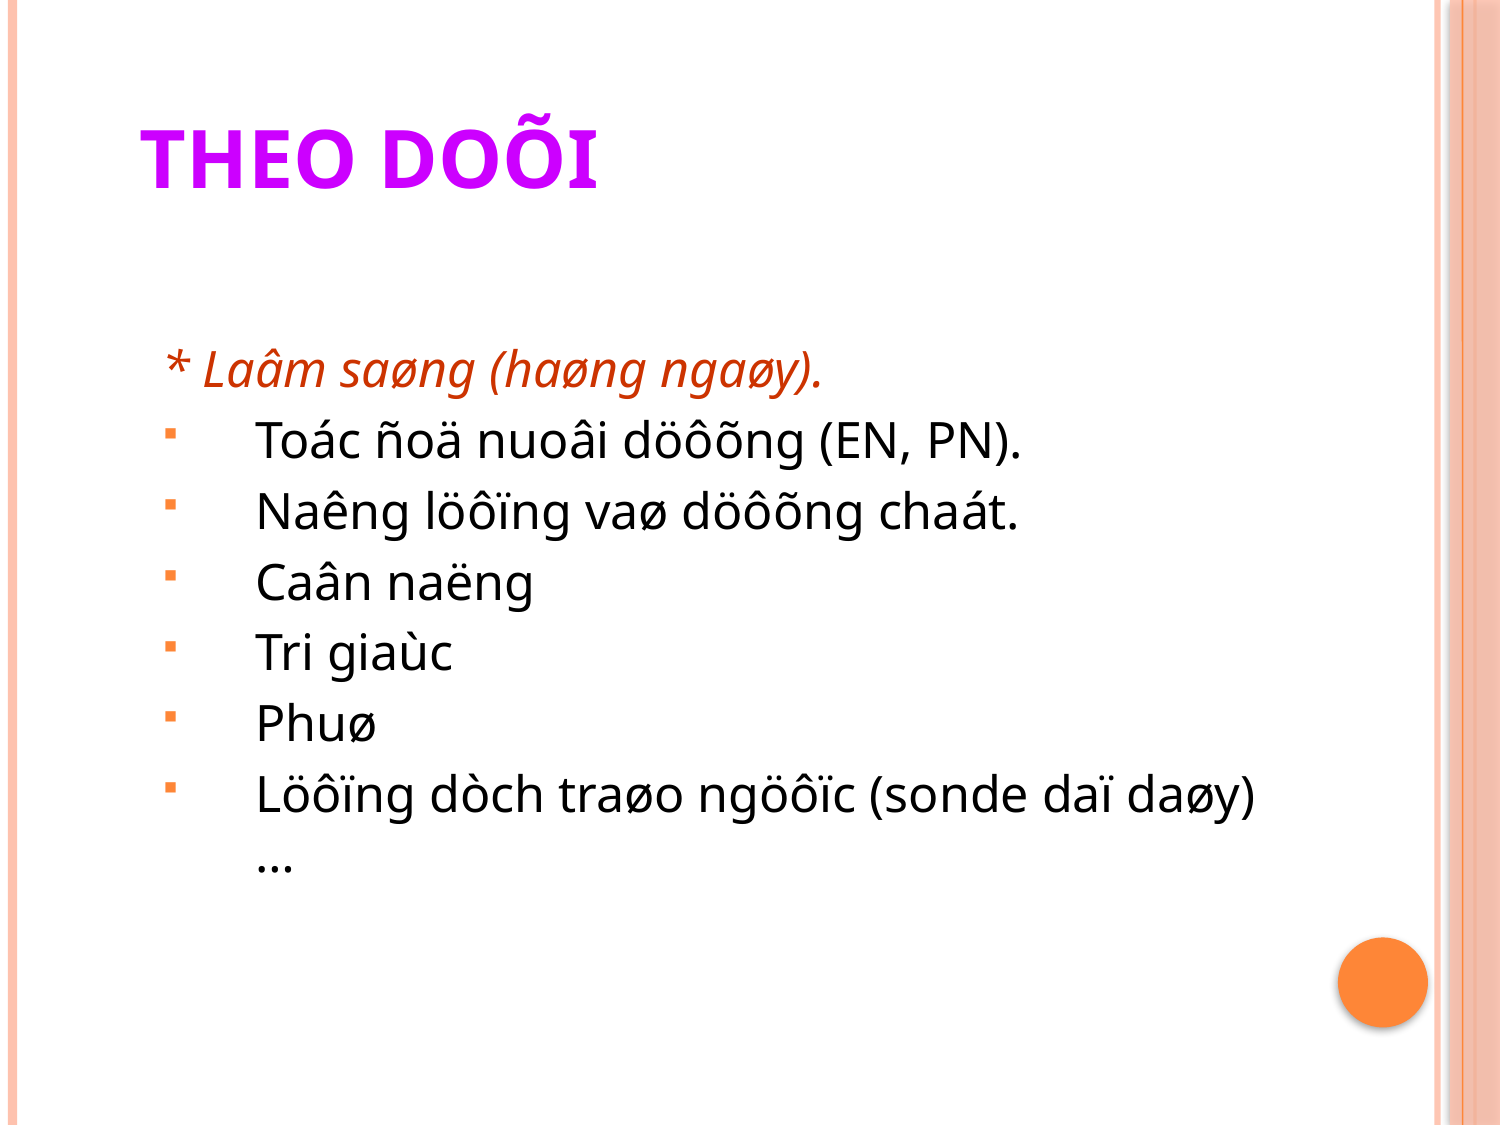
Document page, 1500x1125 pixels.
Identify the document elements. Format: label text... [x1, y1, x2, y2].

title Theo doõi [125, 99, 1253, 213]
list * Laâm saøng (haøng ngaøy). Toác ñoä nuoâi döôõng (EN, PN). Naêng löôïng vaø döôõng chaát. Caân naëng Tri giaùc Phuø Löôïng dòch traøo ngöôïc (sonde daï daøy)… [147, 330, 1305, 896]
